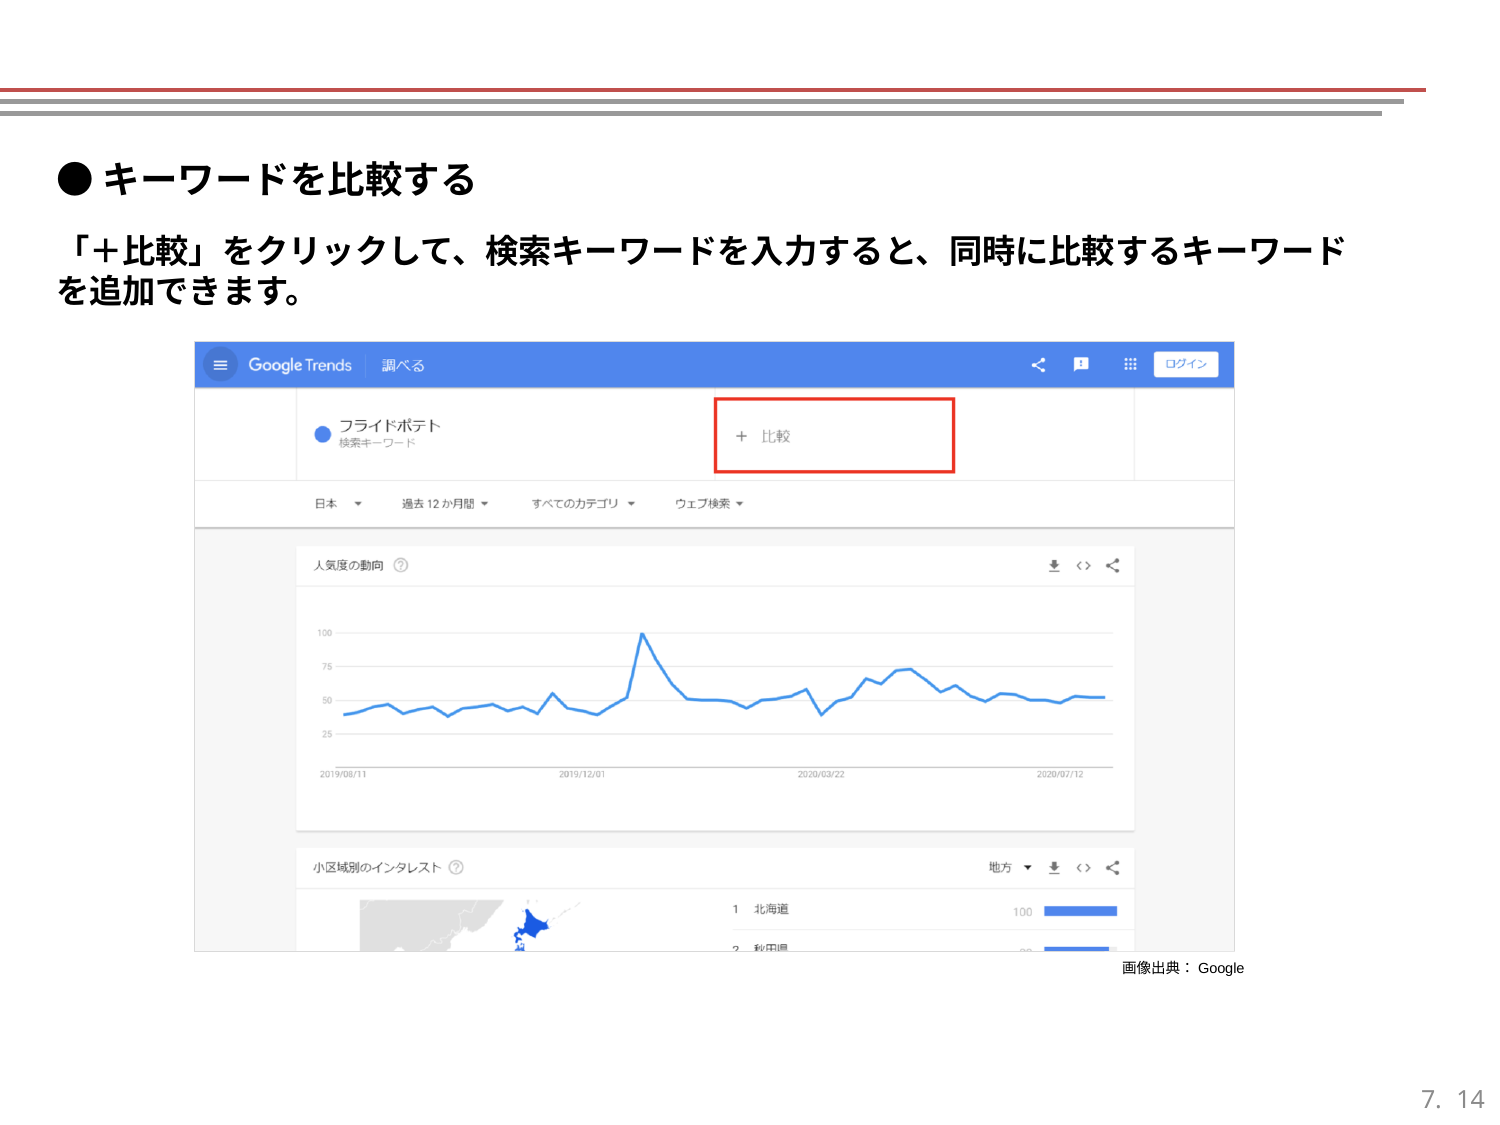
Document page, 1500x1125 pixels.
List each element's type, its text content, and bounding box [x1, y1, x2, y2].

text_box ●キーワードを比較する [41, 148, 609, 209]
slide_number 13 [1381, 1065, 1500, 1125]
text_box 「＋比較」をクリックして、検索キーワードを入力すると、同時に比較するキーワードを追加できます。 [41, 222, 1365, 318]
text_box 画像出典：Google [1104, 951, 1260, 984]
picture [194, 341, 1235, 952]
